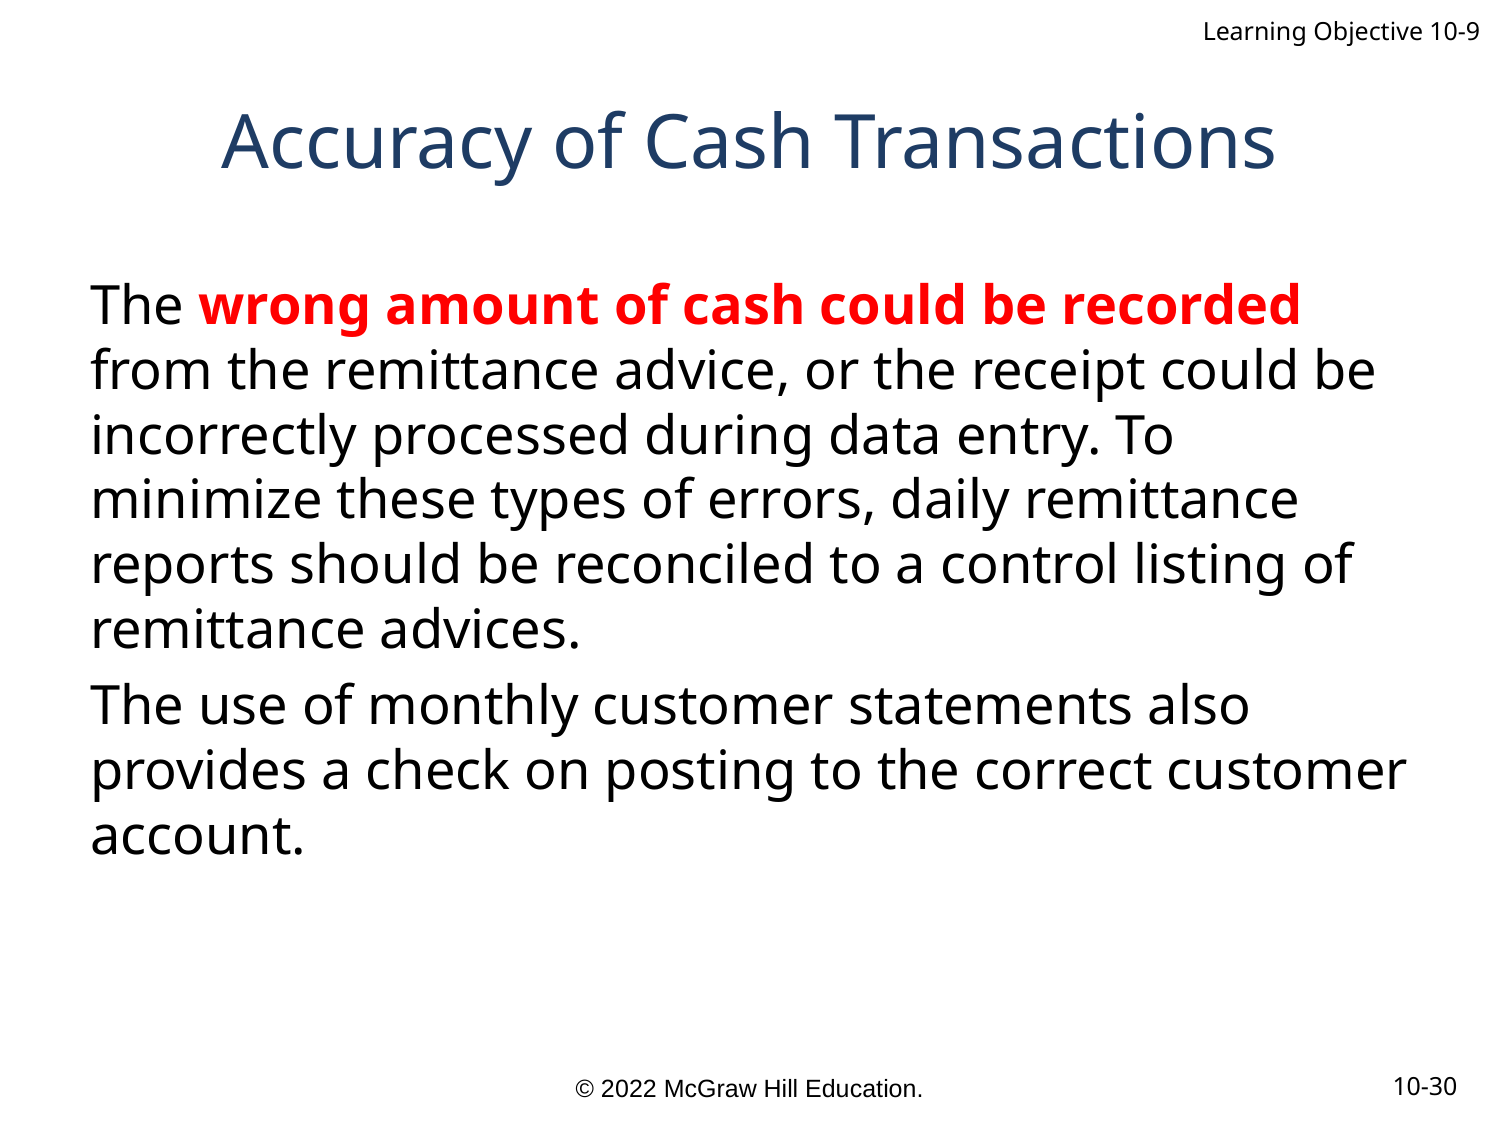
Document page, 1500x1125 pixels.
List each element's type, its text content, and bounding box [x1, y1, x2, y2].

list The wrong amount of cash could be recorded from the remittance advice, or the receipt could be incorrectly processed during data entry. To minimize these types of errors, daily remittance reports should be reconciled to a control listing of remittance advices. The use of monthly customer statements also provides a check on posting to the correct customer account. [75, 262, 1425, 1050]
title Accuracy of Cash Transactions [75, 45, 1425, 233]
list Learning Objective 10-9 [908, 1, 1496, 60]
